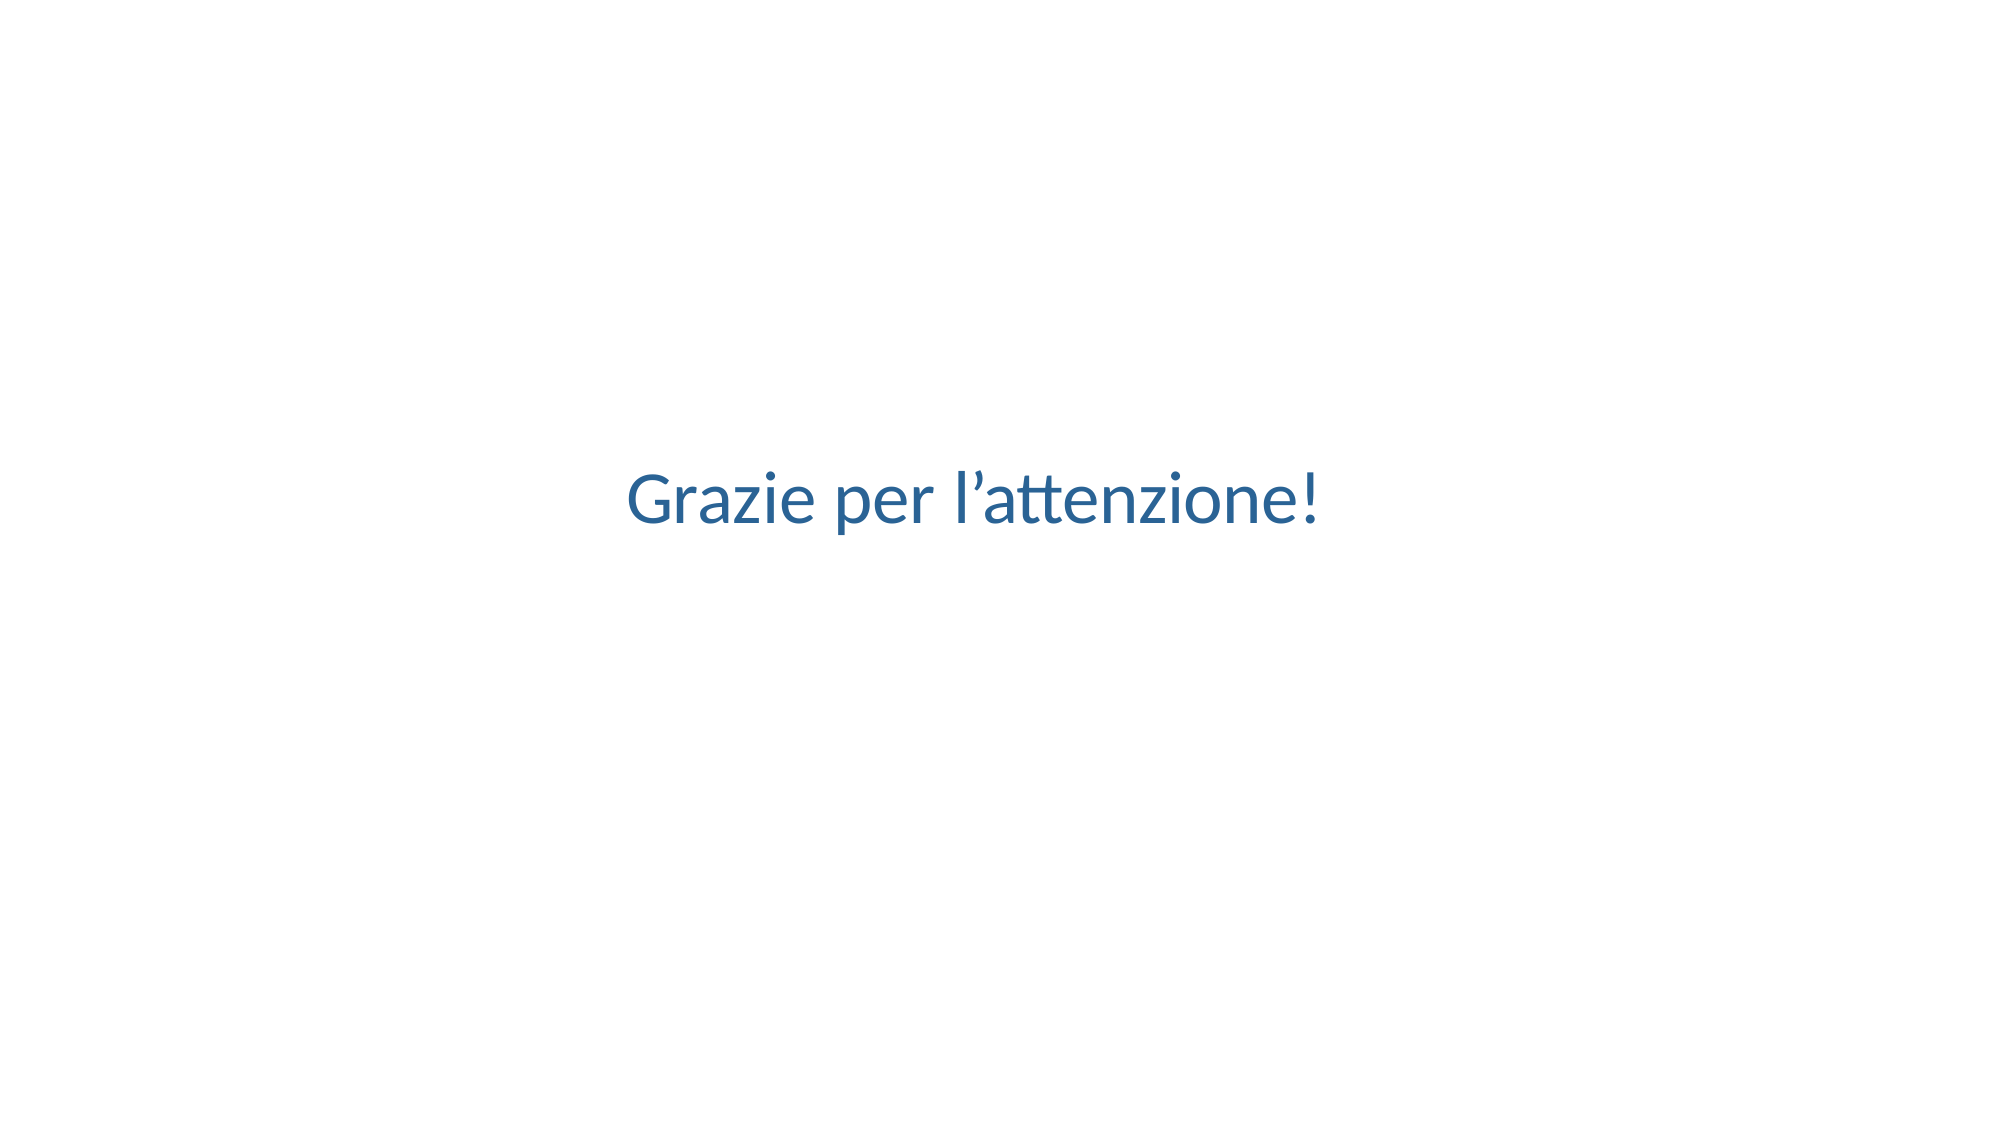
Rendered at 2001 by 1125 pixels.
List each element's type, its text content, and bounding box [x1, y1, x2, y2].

title Grazie per l’attenzione! [623, 446, 1336, 637]
